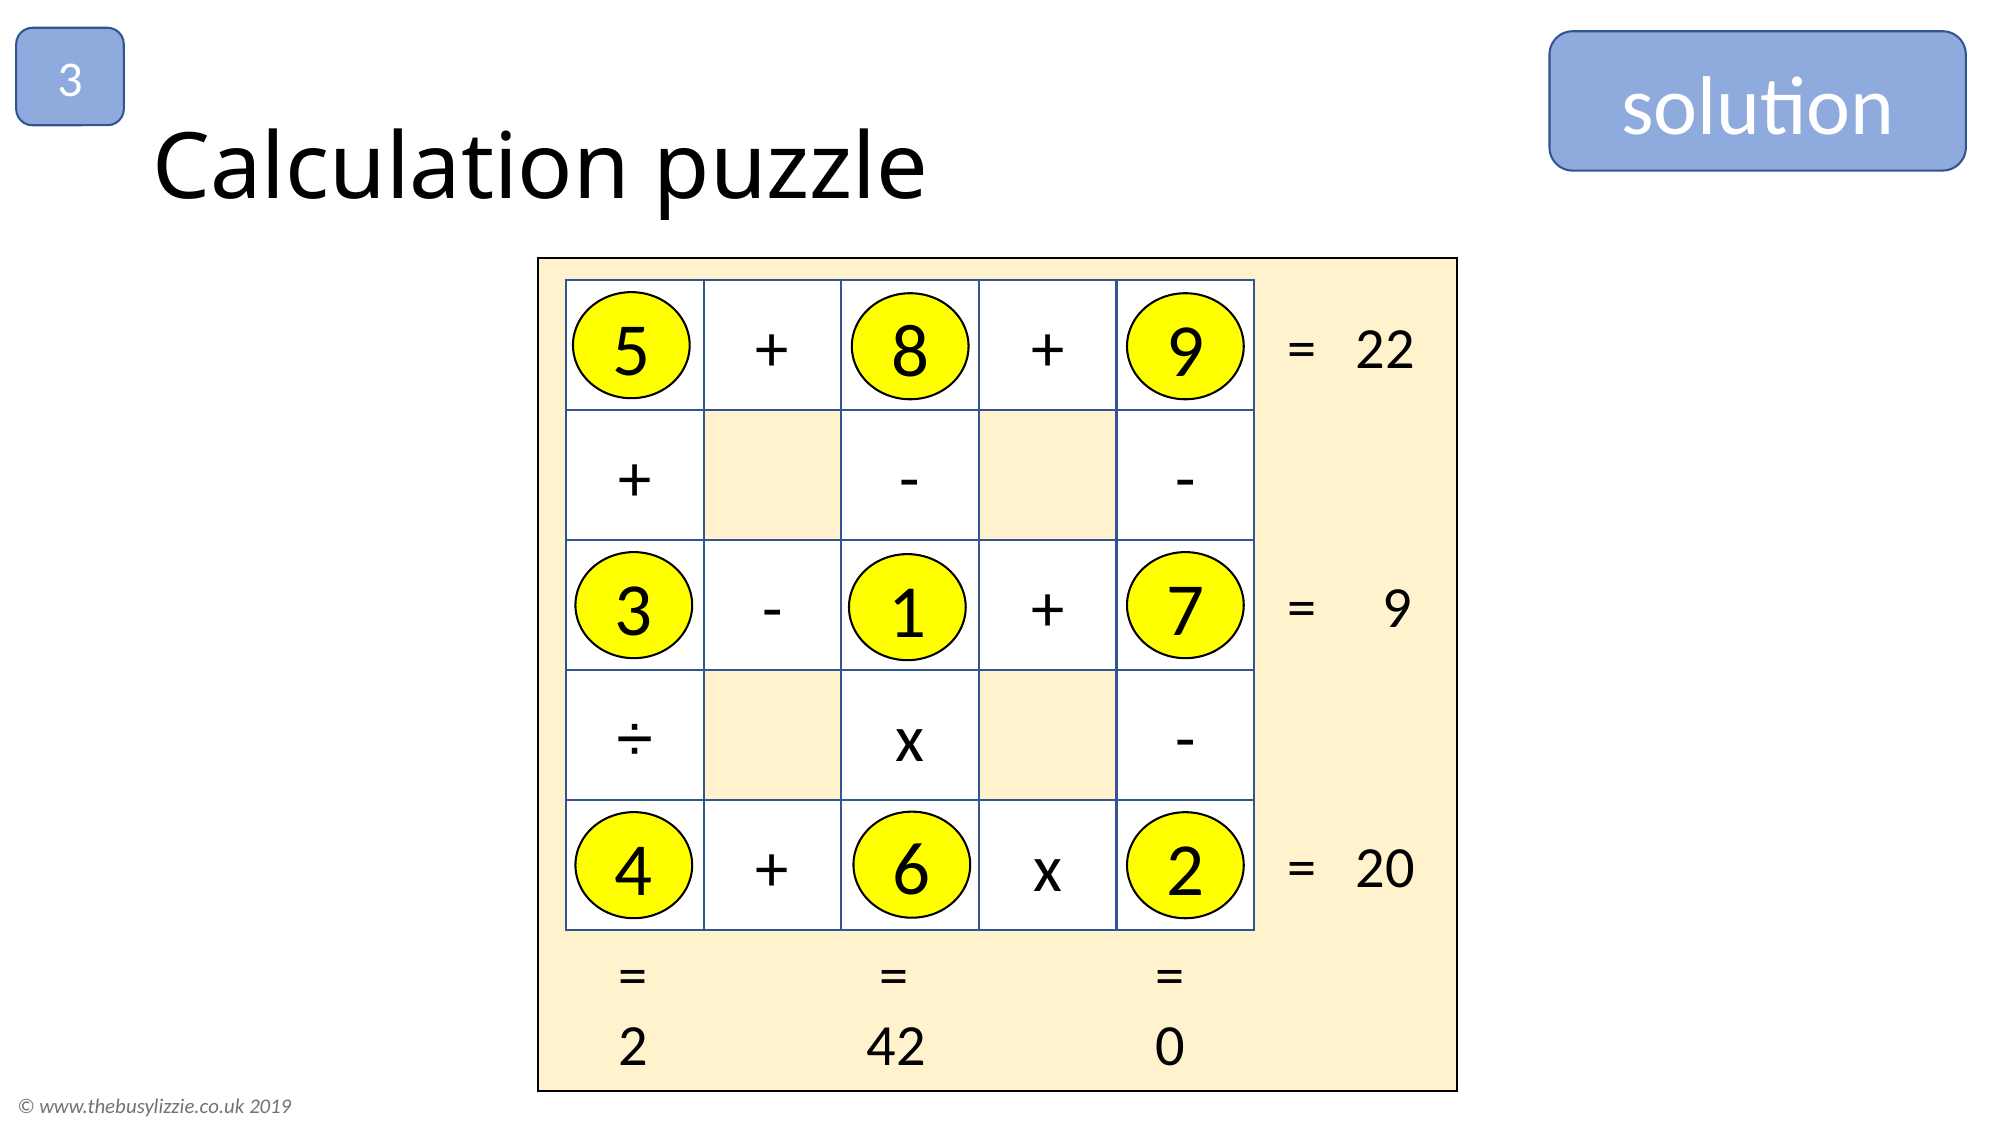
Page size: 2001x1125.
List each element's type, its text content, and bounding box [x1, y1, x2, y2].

text_box 3 [15, 26, 125, 127]
text_box © www.thebusylizzie.co.uk 2019 [2, 1085, 311, 1125]
title Calculation puzzle [137, 59, 1863, 278]
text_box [537, 258, 1458, 1092]
text_box solution [1548, 30, 1967, 172]
